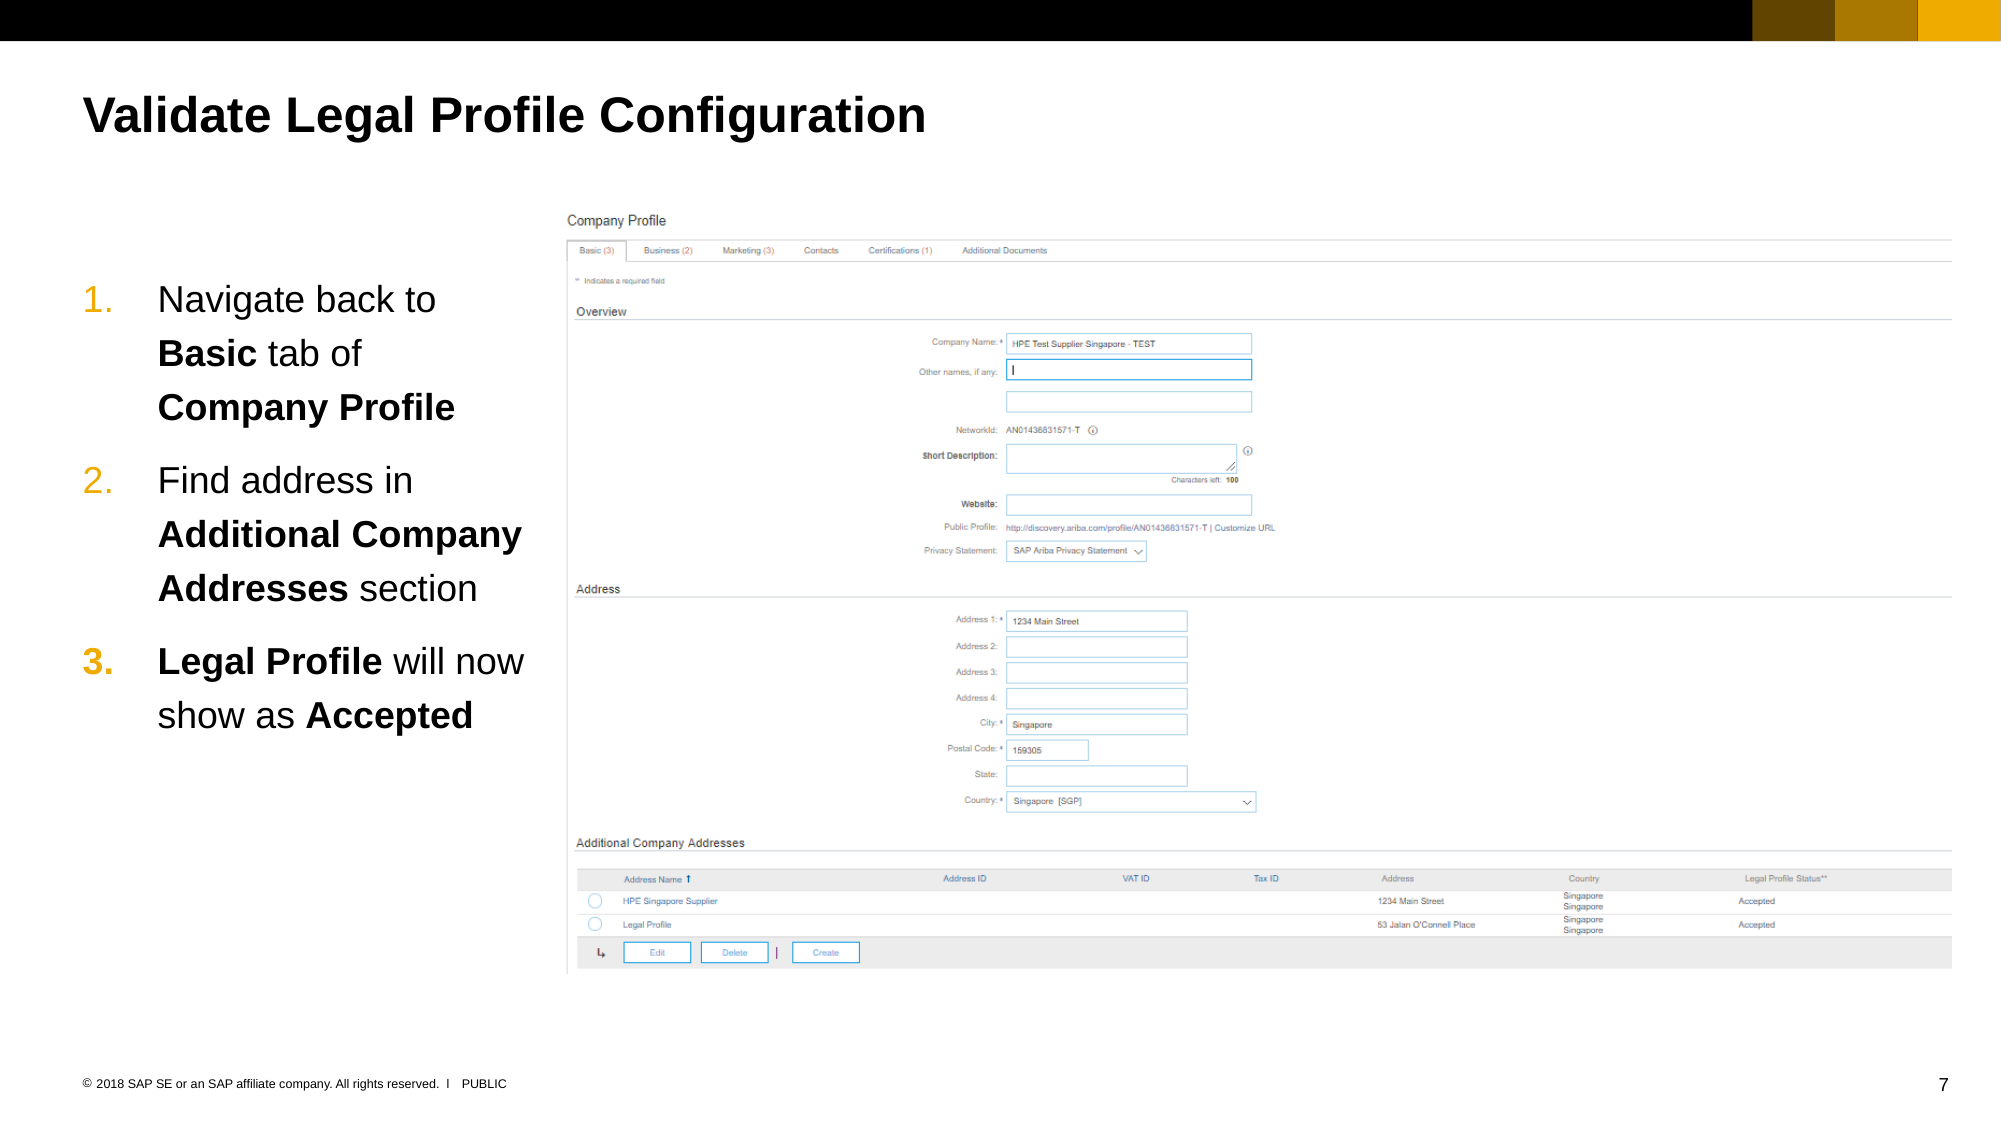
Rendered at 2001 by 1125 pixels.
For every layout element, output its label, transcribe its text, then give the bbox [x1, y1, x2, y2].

title Validate Legal Profile Configuration [82, 82, 1918, 144]
picture [557, 204, 1952, 974]
list Navigate back to Basic tab of Company Profile Find address in Additional Company Addresses section Legal Profile will now show as Accepted [82, 265, 535, 1040]
